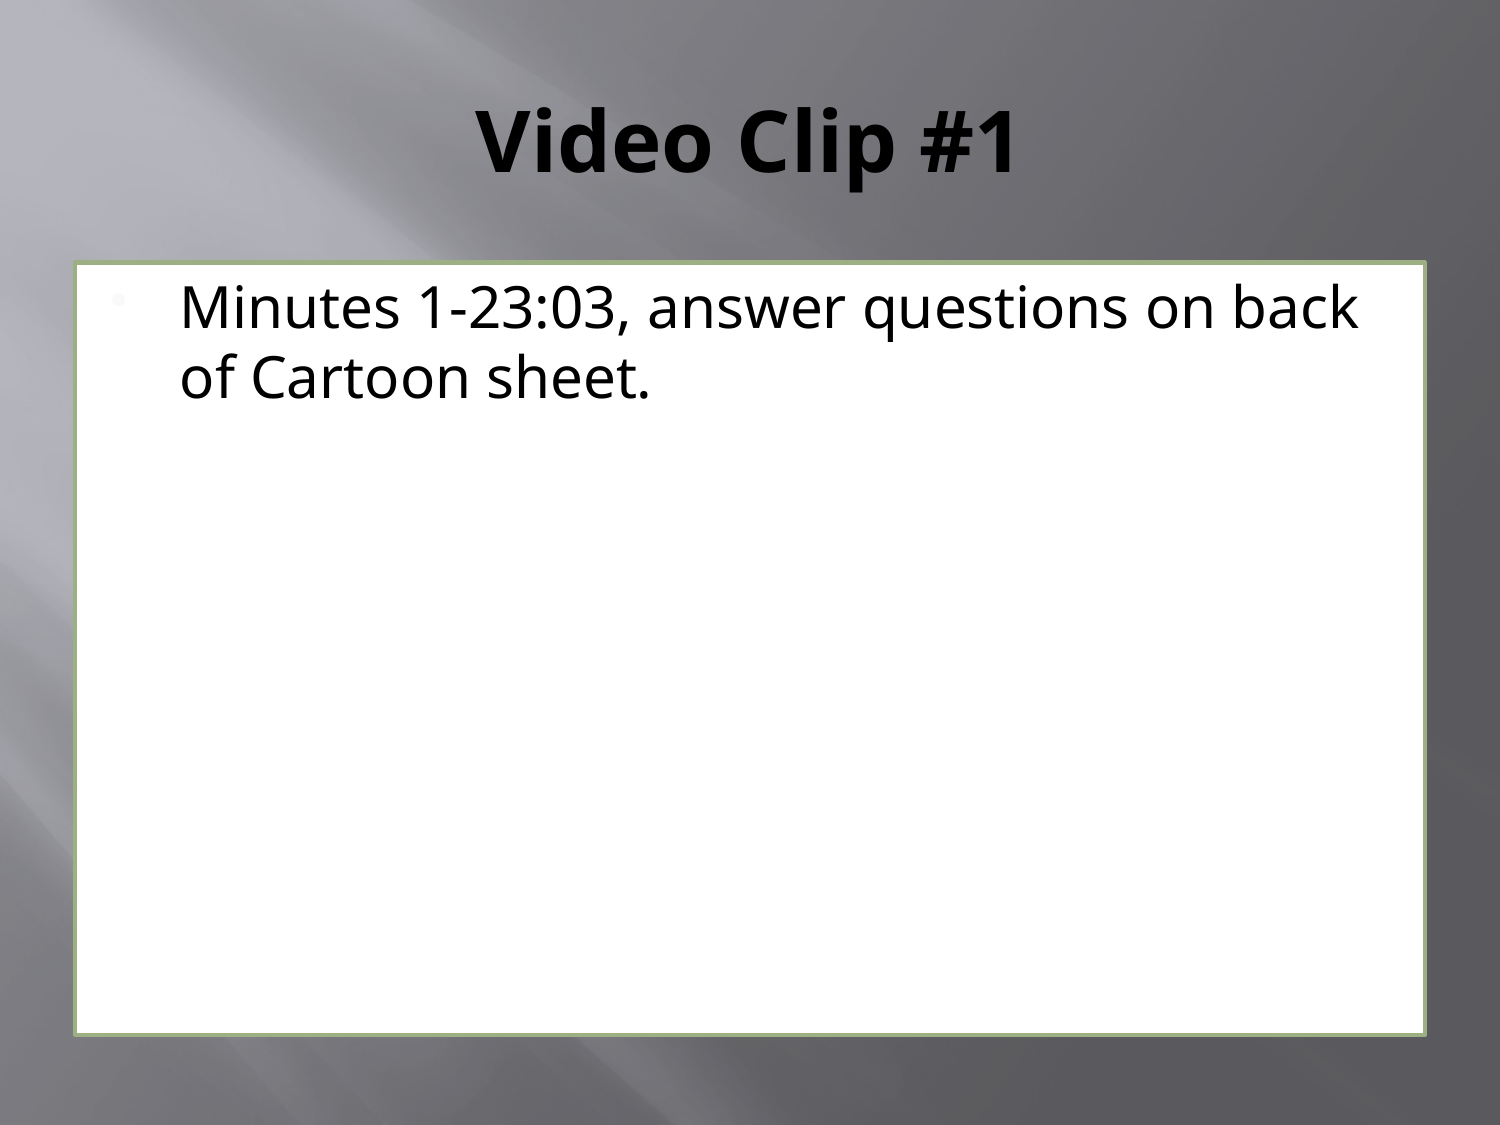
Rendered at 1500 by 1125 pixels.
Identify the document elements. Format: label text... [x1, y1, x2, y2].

title Video Clip #1 [75, 45, 1425, 233]
list Minutes 1-23:03, answer questions on back of Cartoon sheet. [73, 260, 1427, 1037]
